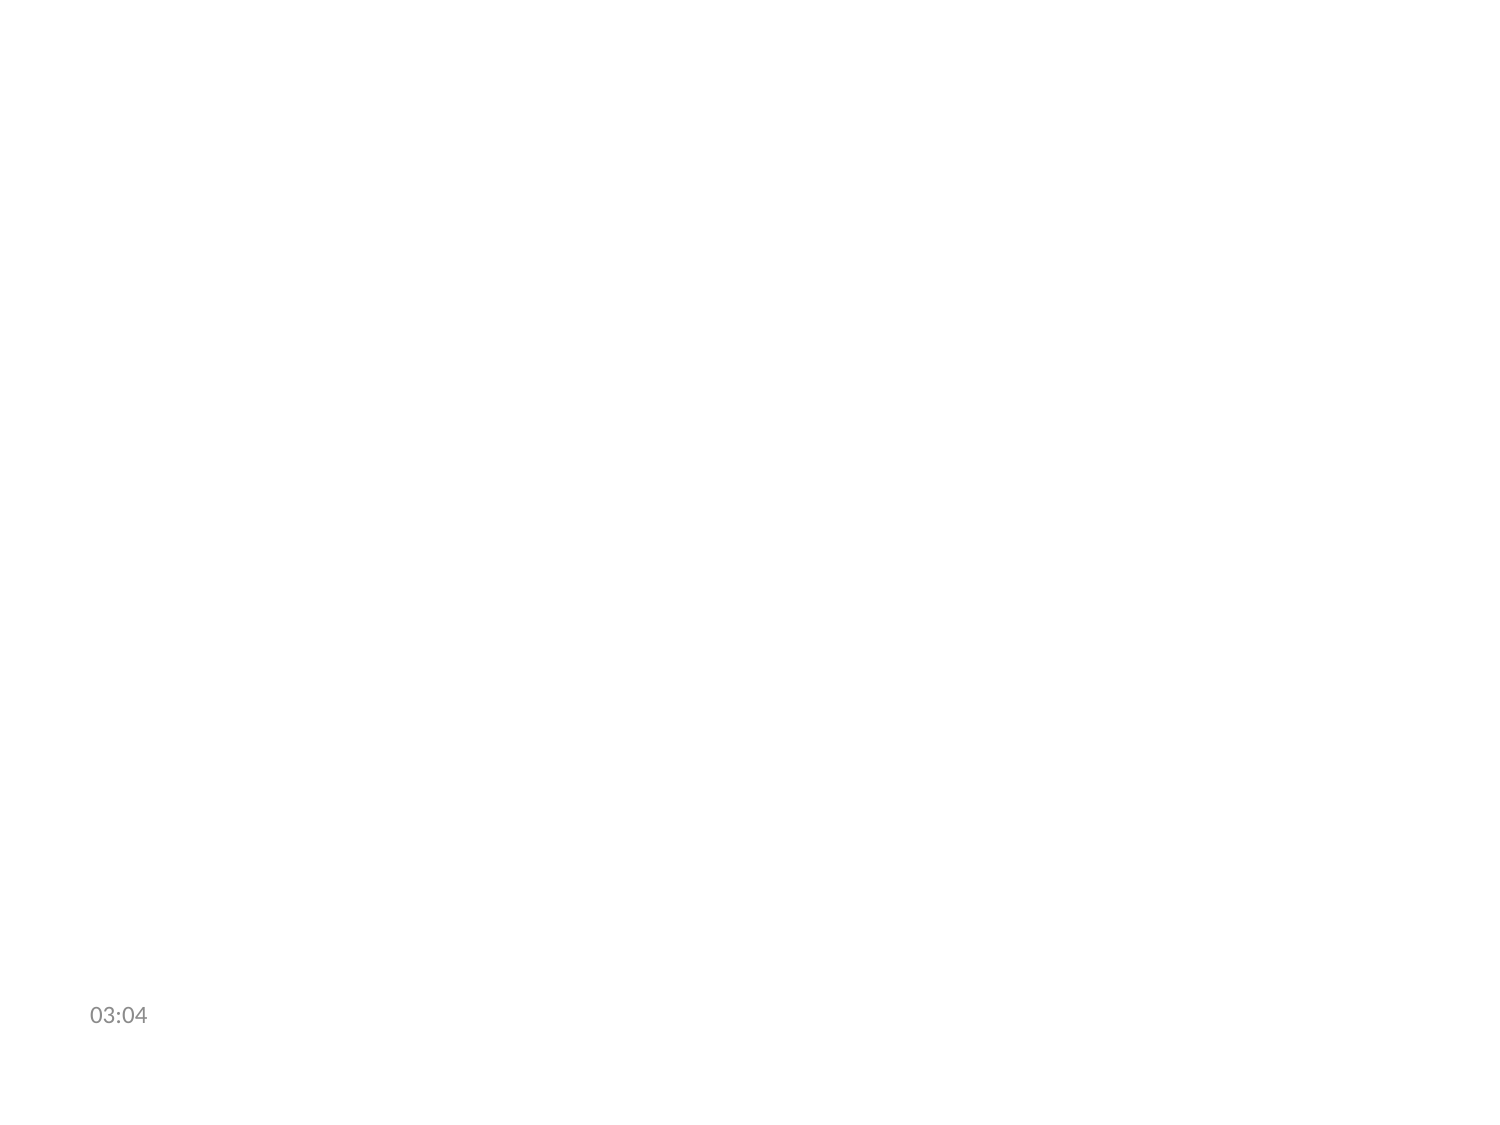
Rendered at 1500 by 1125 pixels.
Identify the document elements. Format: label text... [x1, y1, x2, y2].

text_box 15:35 [75, 983, 425, 1044]
